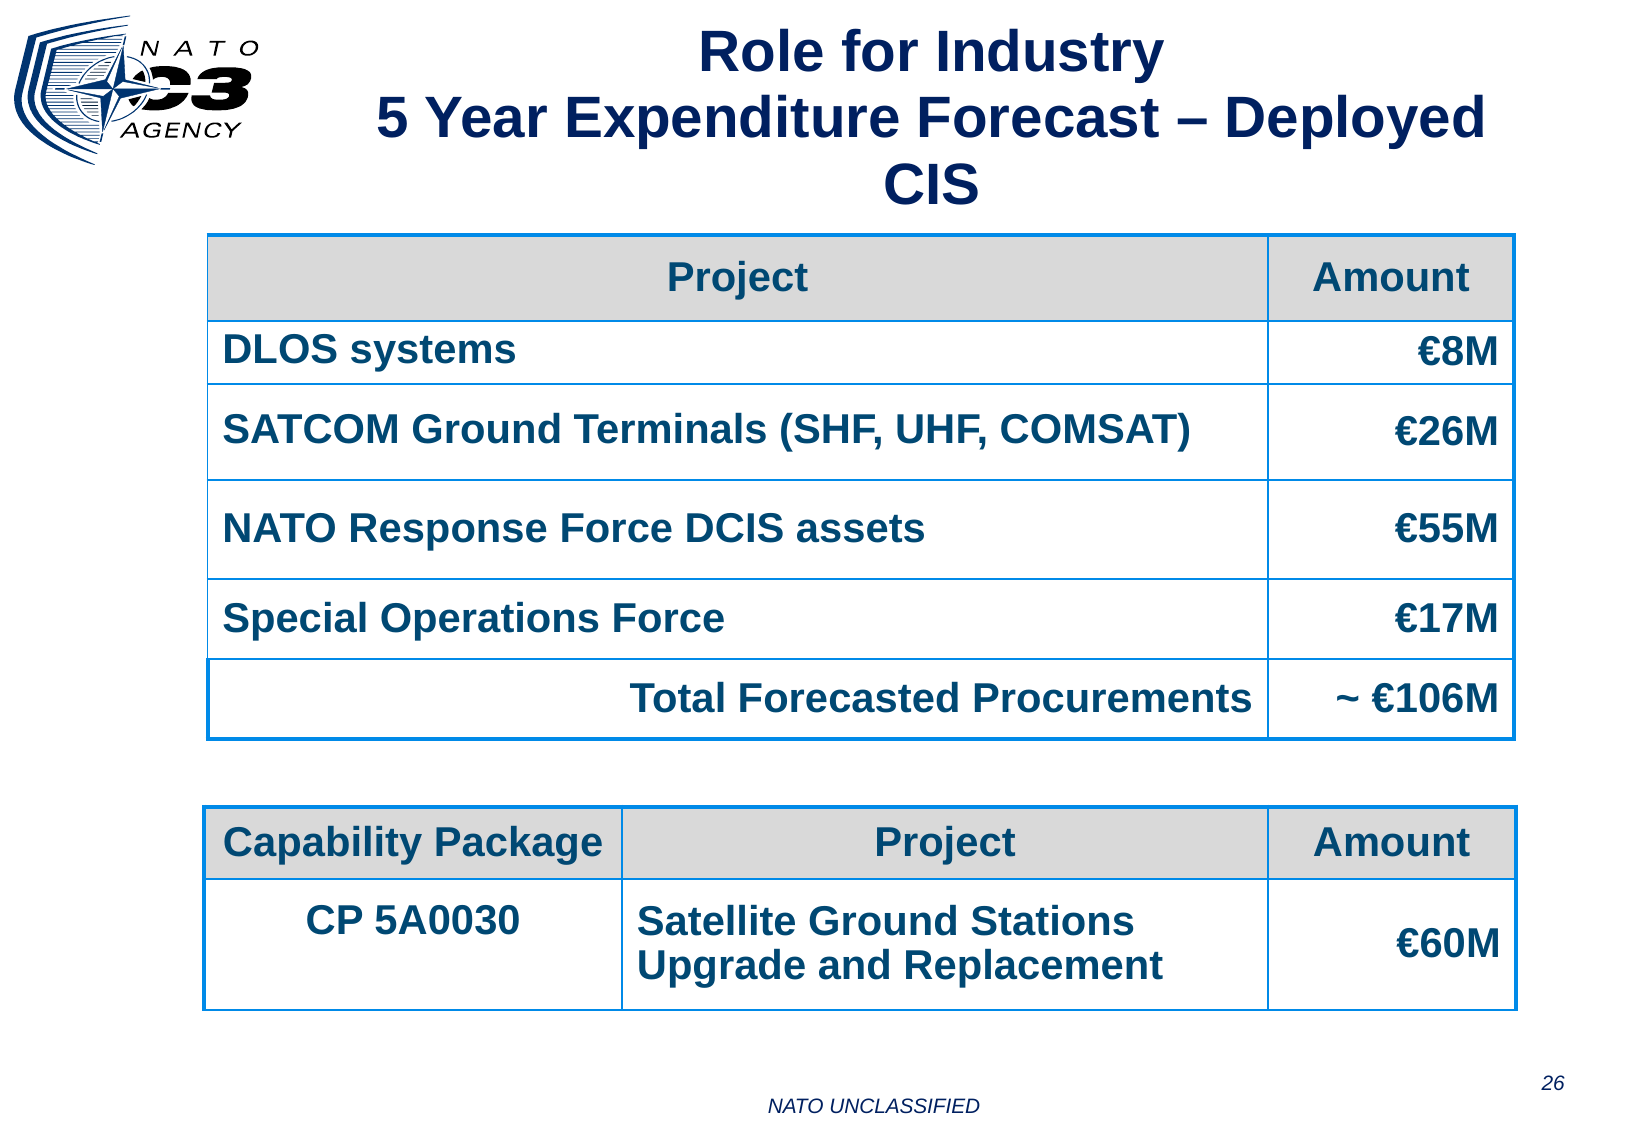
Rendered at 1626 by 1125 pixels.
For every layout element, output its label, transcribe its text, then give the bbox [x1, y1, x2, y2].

table_header Amount [1269, 237, 1512, 320]
table_header Project [623, 809, 1267, 878]
table_cell €26M [1269, 385, 1512, 479]
table_cell NATO Response Force DCIS assets [208, 481, 1267, 578]
table_header Project [208, 237, 1267, 320]
slide_number 26 [1200, 1024, 1580, 1103]
table_cell €17M [1269, 580, 1512, 658]
table_cell €8M [1269, 322, 1512, 383]
table_cell €55M [1269, 481, 1512, 578]
table_cell Total Forecasted Procurements [210, 660, 1267, 737]
table_cell SATCOM Ground Terminals (SHF, UHF, COMSAT) [208, 385, 1267, 479]
table_cell €60M [1269, 880, 1514, 1009]
table_header Capability Package [206, 809, 621, 878]
table_header Amount [1269, 809, 1514, 878]
footer NATO UNCLASSIFIED [616, 1046, 1132, 1125]
table_cell Satellite Ground Stations Upgrade and Replacement [623, 880, 1267, 1009]
table_cell ~ €106M [1269, 660, 1512, 737]
title Role for Industry 5 Year Expenditure Forecast – Deployed CIS [46, 26, 1500, 209]
table_cell Special Operations Force [208, 580, 1267, 658]
table_cell DLOS systems [208, 322, 1267, 383]
table_cell CP 5A0030 [206, 880, 621, 1009]
